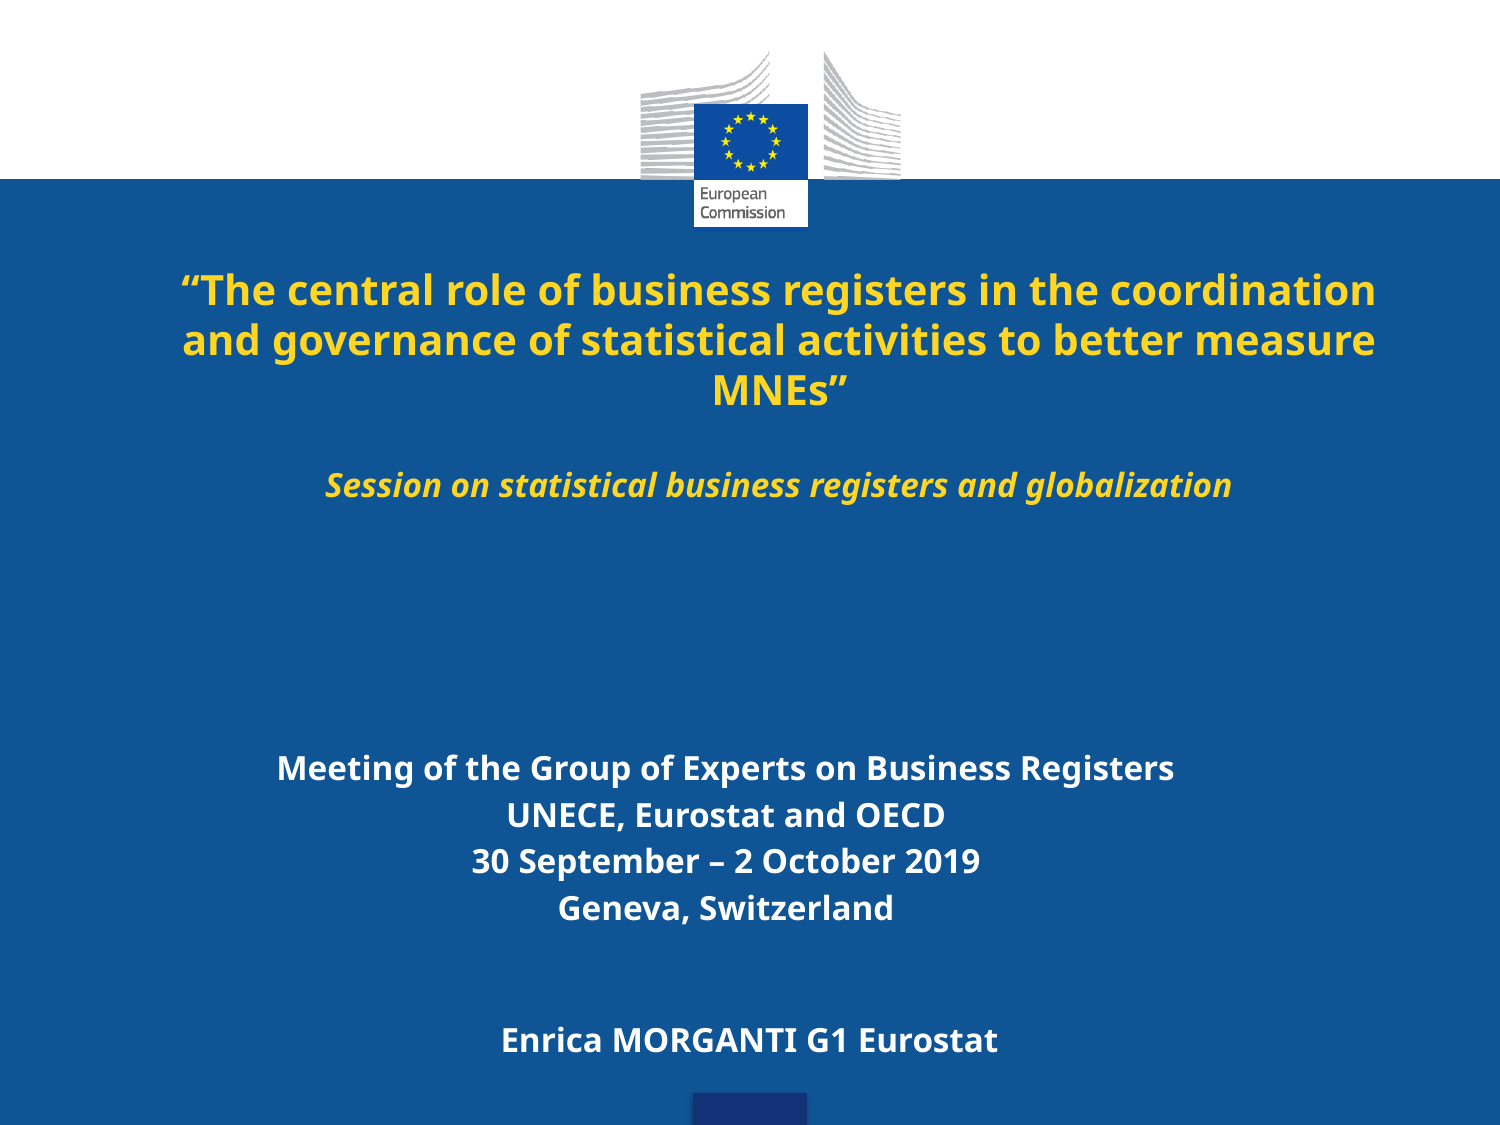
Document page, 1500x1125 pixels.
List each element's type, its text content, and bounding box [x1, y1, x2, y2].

list Meeting of the Group of Experts on Business Registers UNECE, Eurostat and OECD 30 September – 2 October 2019 Geneva, Switzerland [76, 739, 1377, 977]
title “The central role of business registers in the coordination and governance of statistical activities to better measure MNEs” Session on statistical business registers and globalization [76, 243, 1424, 575]
text_box Enrica MORGANTI G1 Eurostat [100, 1011, 1400, 1083]
